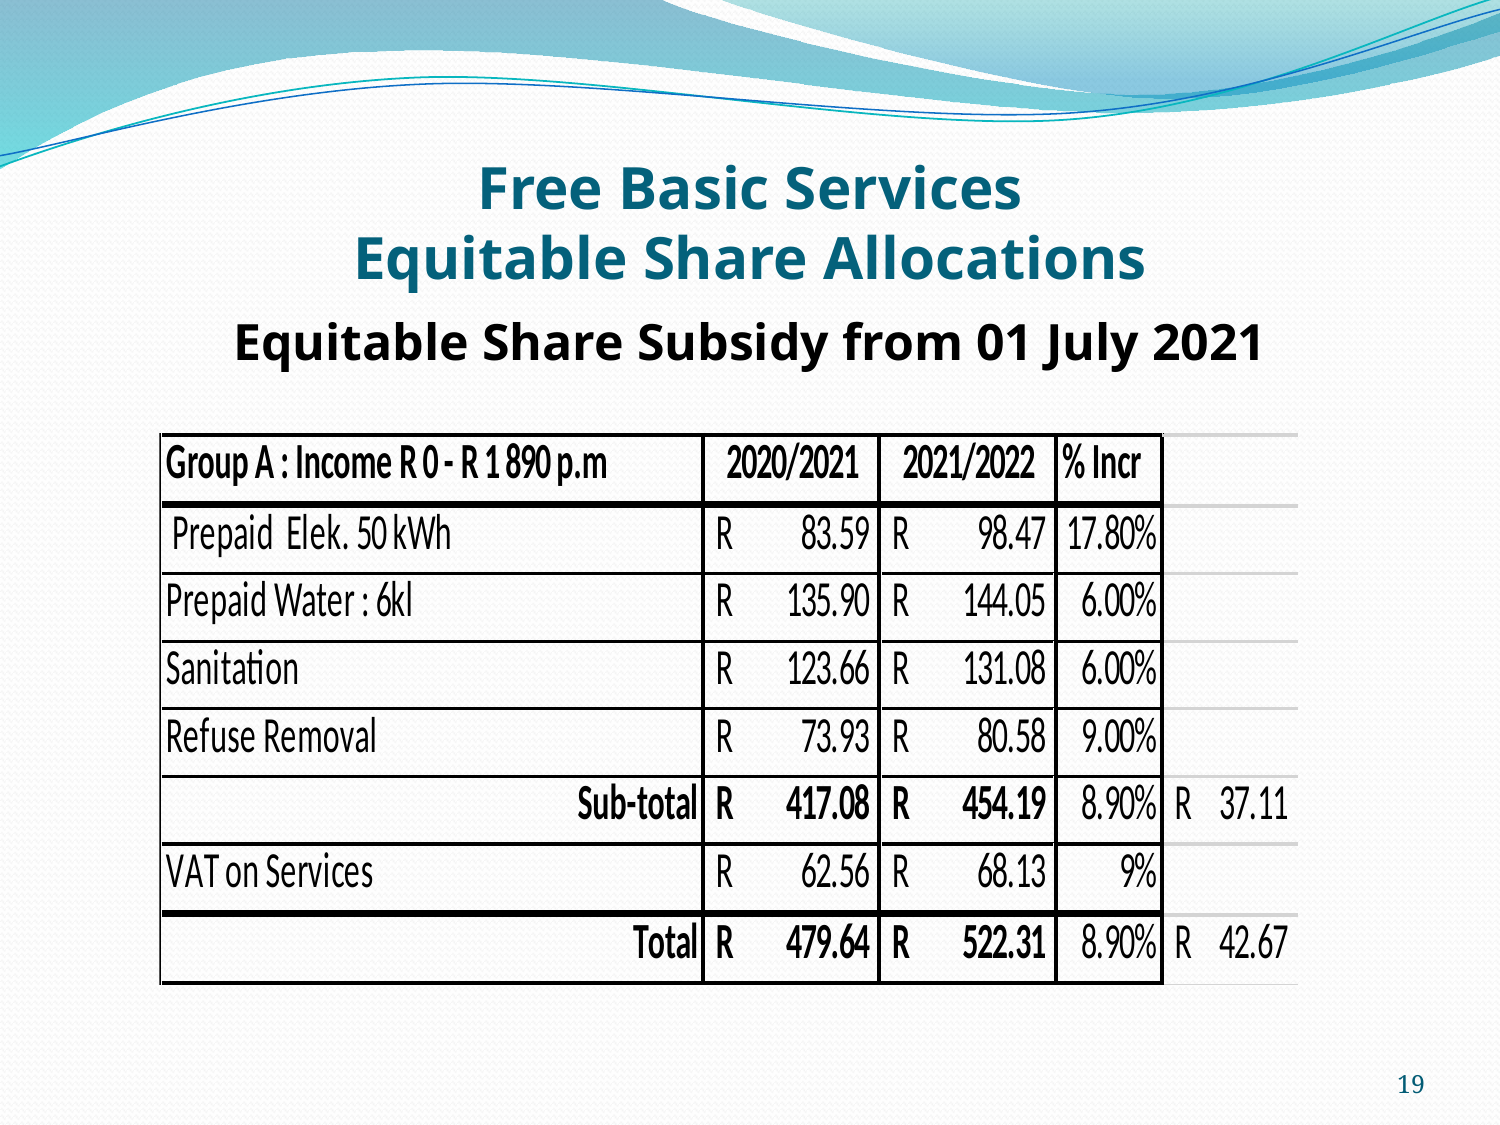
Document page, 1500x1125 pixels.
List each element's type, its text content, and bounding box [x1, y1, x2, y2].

title Free Basic Services Equitable Share Allocations [74, 115, 1426, 292]
list Equitable Share Subsidy from 01 July 2021 [74, 302, 1426, 1038]
slide_number 19 [1299, 1042, 1425, 1103]
picture [159, 433, 1301, 988]
